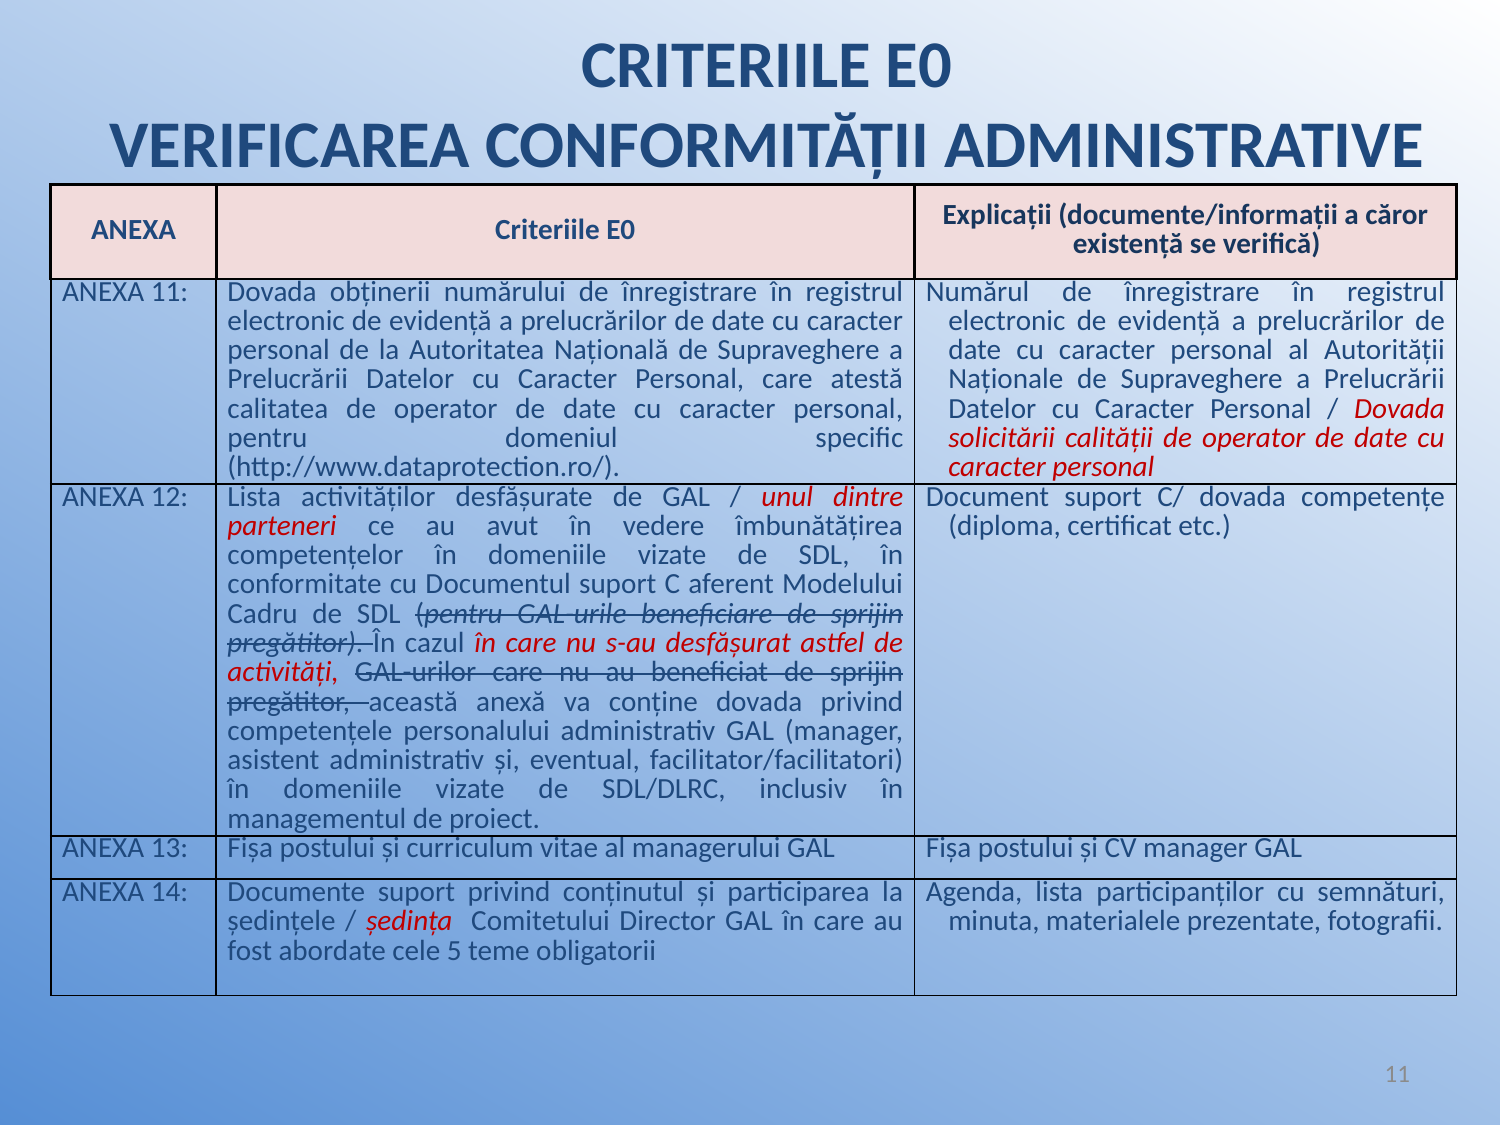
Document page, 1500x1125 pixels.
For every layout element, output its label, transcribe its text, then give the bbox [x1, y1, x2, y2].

table_header Explicații (documente/informații a căror existență se verifică) [916, 186, 1455, 278]
table_cell ANEXA 12: [52, 485, 215, 835]
table_cell Fișa postului și CV manager GAL [915, 837, 1456, 878]
table_header Criteriile E0 [218, 186, 913, 278]
table_cell Documente suport privind conținutul și participarea la ședințele / ședința Comitetului Director GAL în care au fost abordate cele 5 teme obligatorii [217, 880, 914, 995]
table_header ANEXA [52, 186, 215, 278]
table_cell Document suport C/ dovada competențe (diploma, certificat etc.) [915, 485, 1456, 835]
table_cell ANEXA 13: [52, 837, 215, 878]
table_cell Agenda, lista participanților cu semnături, minuta, materialele prezentate, fotografii. [915, 880, 1456, 995]
table_cell ANEXA 14: [52, 880, 215, 995]
table_cell Lista activităților desfășurate de GAL / unul dintre parteneri ce au avut în vedere îmbunătățirea competențelor în domeniile vizate de SDL, în conformitate cu Documentul suport C aferent Modelului Cadru de SDL (pentru GAL-urile beneficiare de sprijin pregătitor). În cazul în care nu s-au desfășurat astfel de activități, GAL-urilor care nu au beneficiat de sprijin pregătitor, această anexă va conține dovada privind competențele personalului administrativ GAL (manager, asistent administrativ și, eventual, facilitator/facilitatori) în domeniile vizate de SDL/DLRC, inclusiv în managementul de proiect. [217, 485, 914, 835]
slide_number 11 [1074, 1042, 1425, 1103]
table_cell ANEXA 11: [52, 280, 215, 483]
title CRITERIILE E0 VERIFICAREA CONFORMITĂȚII ADMINISTRATIVE [75, 7, 1459, 195]
table_cell Numărul de înregistrare în registrul electronic de evidență a prelucrărilor de date cu caracter personal al Autorității Naționale de Supraveghere a Prelucrării Datelor cu Caracter Personal / Dovada solicitării calității de operator de date cu caracter personal [915, 280, 1456, 483]
table_cell Dovada obținerii numărului de înregistrare în registrul electronic de evidență a prelucrărilor de date cu caracter personal de la Autoritatea Națională de Supraveghere a Prelucrării Datelor cu Caracter Personal, care atestă calitatea de operator de date cu caracter personal, pentru domeniul specific (http://www.dataprotection.ro/). [217, 280, 914, 483]
table_cell Fișa postului și curriculum vitae al managerului GAL [217, 837, 914, 878]
